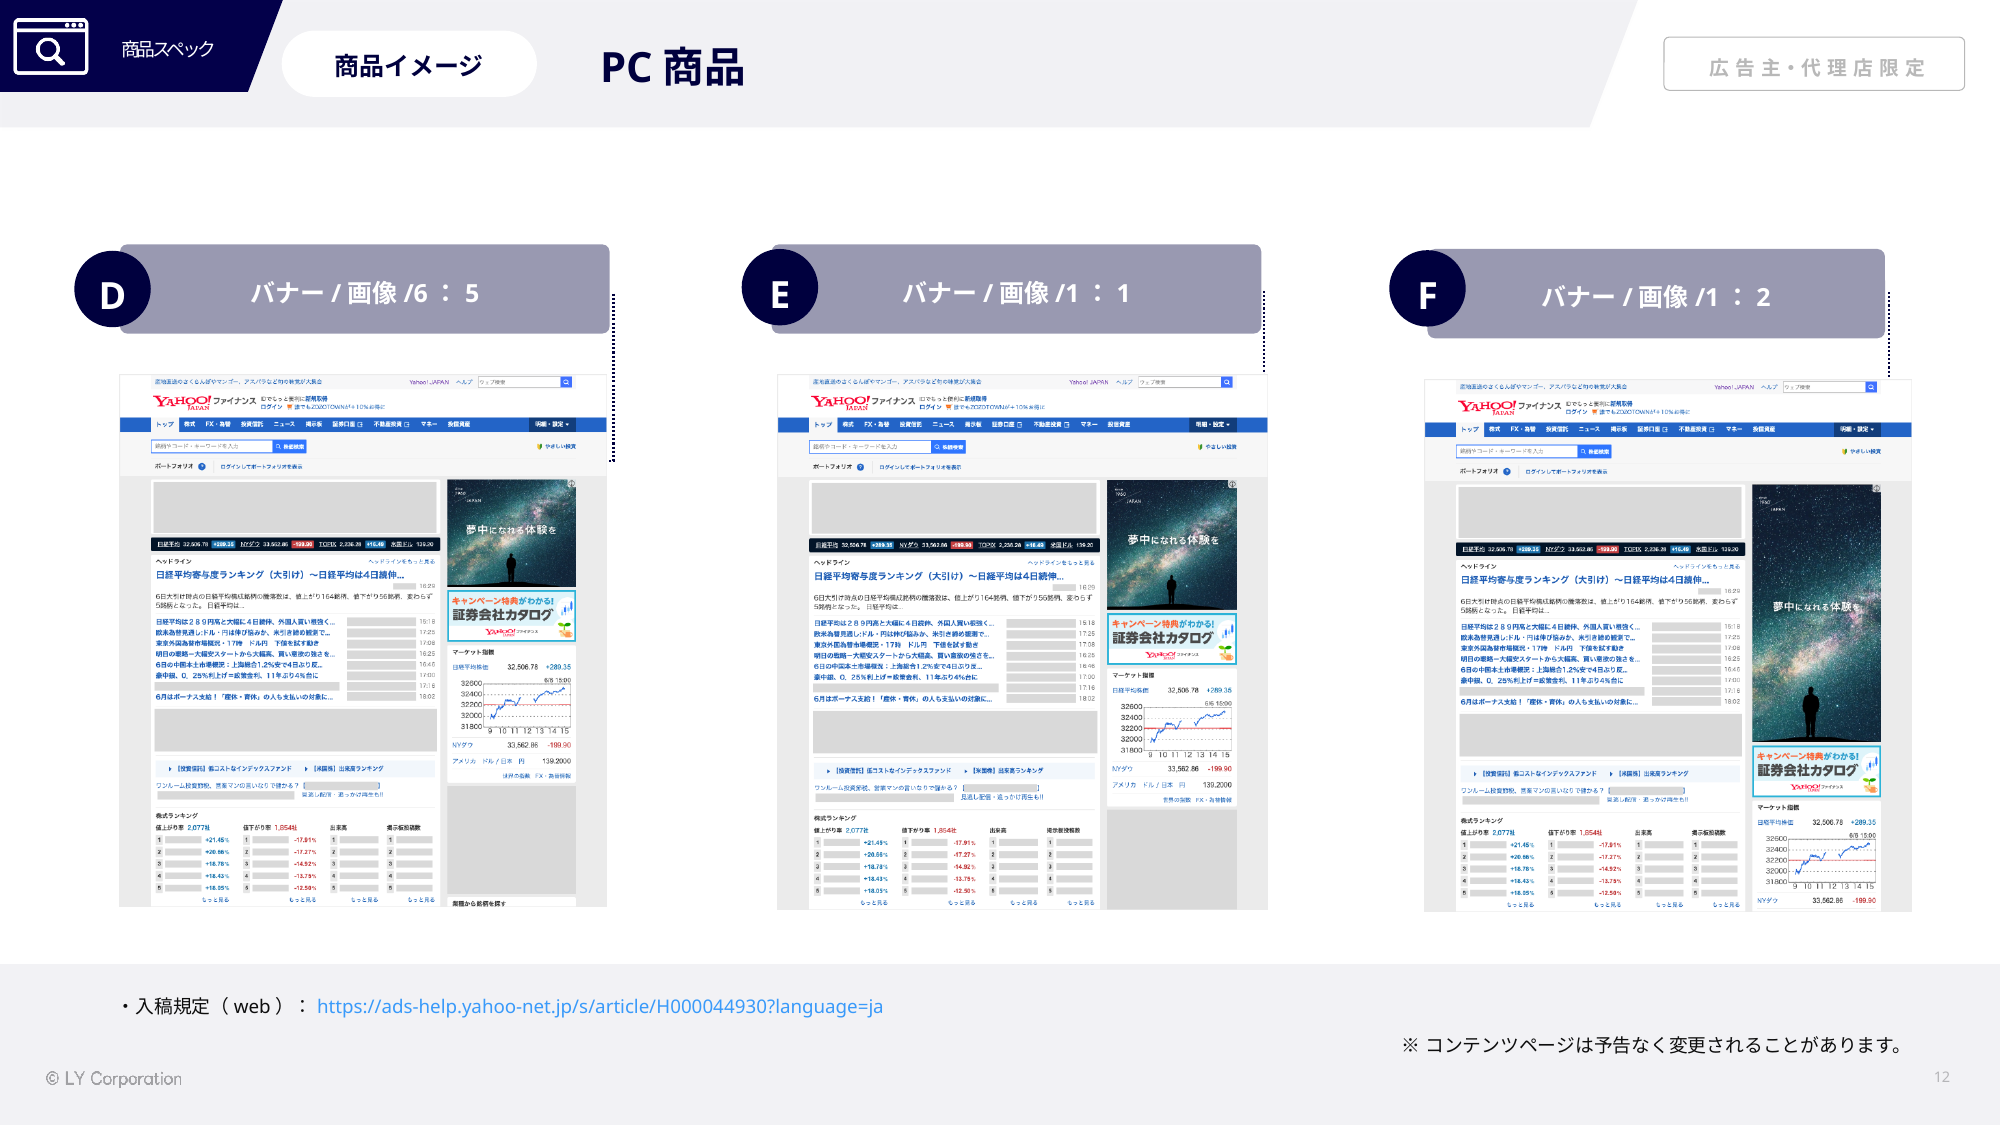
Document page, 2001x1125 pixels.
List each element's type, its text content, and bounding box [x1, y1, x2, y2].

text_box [1881, 291, 1889, 379]
text_box バナー/画像/6：5 [119, 243, 611, 335]
list PC商品 [599, 41, 1481, 97]
text_box D [73, 249, 152, 329]
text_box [1256, 290, 1264, 374]
picture [46, 1071, 181, 1088]
text_box ・入稿規定（web）：https://ads-help.yahoo-net.jp/s/article/H000044930?language=ja [102, 982, 1577, 1029]
text_box バナー/画像/1：2 [1426, 247, 1887, 340]
picture [9, 5, 92, 87]
text_box F [1388, 249, 1467, 328]
list 商品スペック [97, 13, 240, 81]
text_box E [740, 247, 820, 327]
text_box 商品イメージ [280, 29, 538, 98]
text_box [606, 293, 614, 628]
picture [777, 374, 1268, 910]
text_box ※コンテンツページは予告なく変更されることがあります。 [1401, 1033, 1911, 1056]
picture [119, 374, 607, 907]
text_box バナー/画像/1：1 [770, 243, 1263, 335]
picture [1424, 379, 1912, 912]
